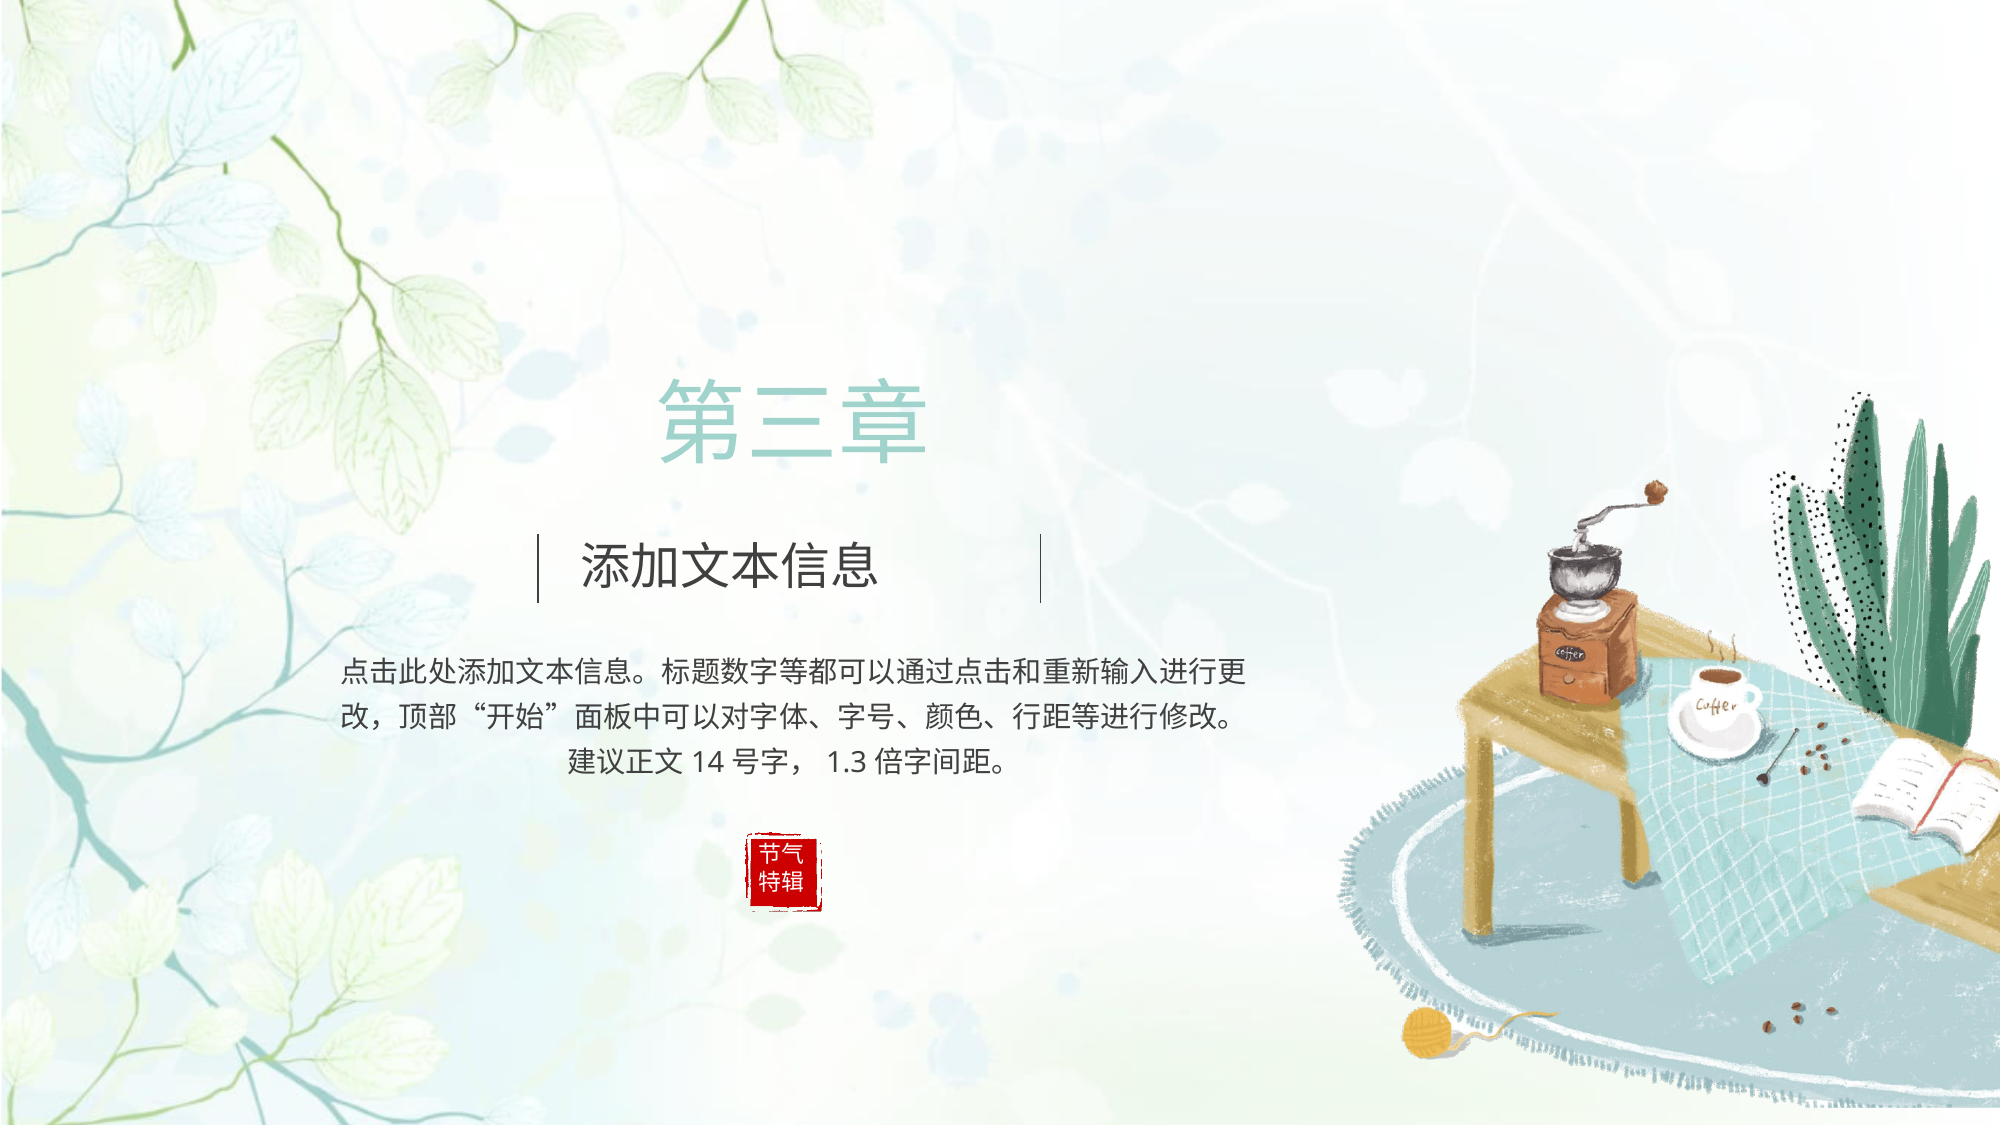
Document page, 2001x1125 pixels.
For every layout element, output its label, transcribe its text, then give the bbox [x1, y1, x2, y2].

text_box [743, 832, 844, 912]
text_box 点击此处添加文本信息。标题数字等都可以通过点击和重新输入进行更改，顶部“开始”面板中可以对字体、字号、颜色、行距等进行修改。建议正文14号字，1.3倍字间距。 [314, 635, 437, 787]
picture [1, 0, 2000, 1125]
